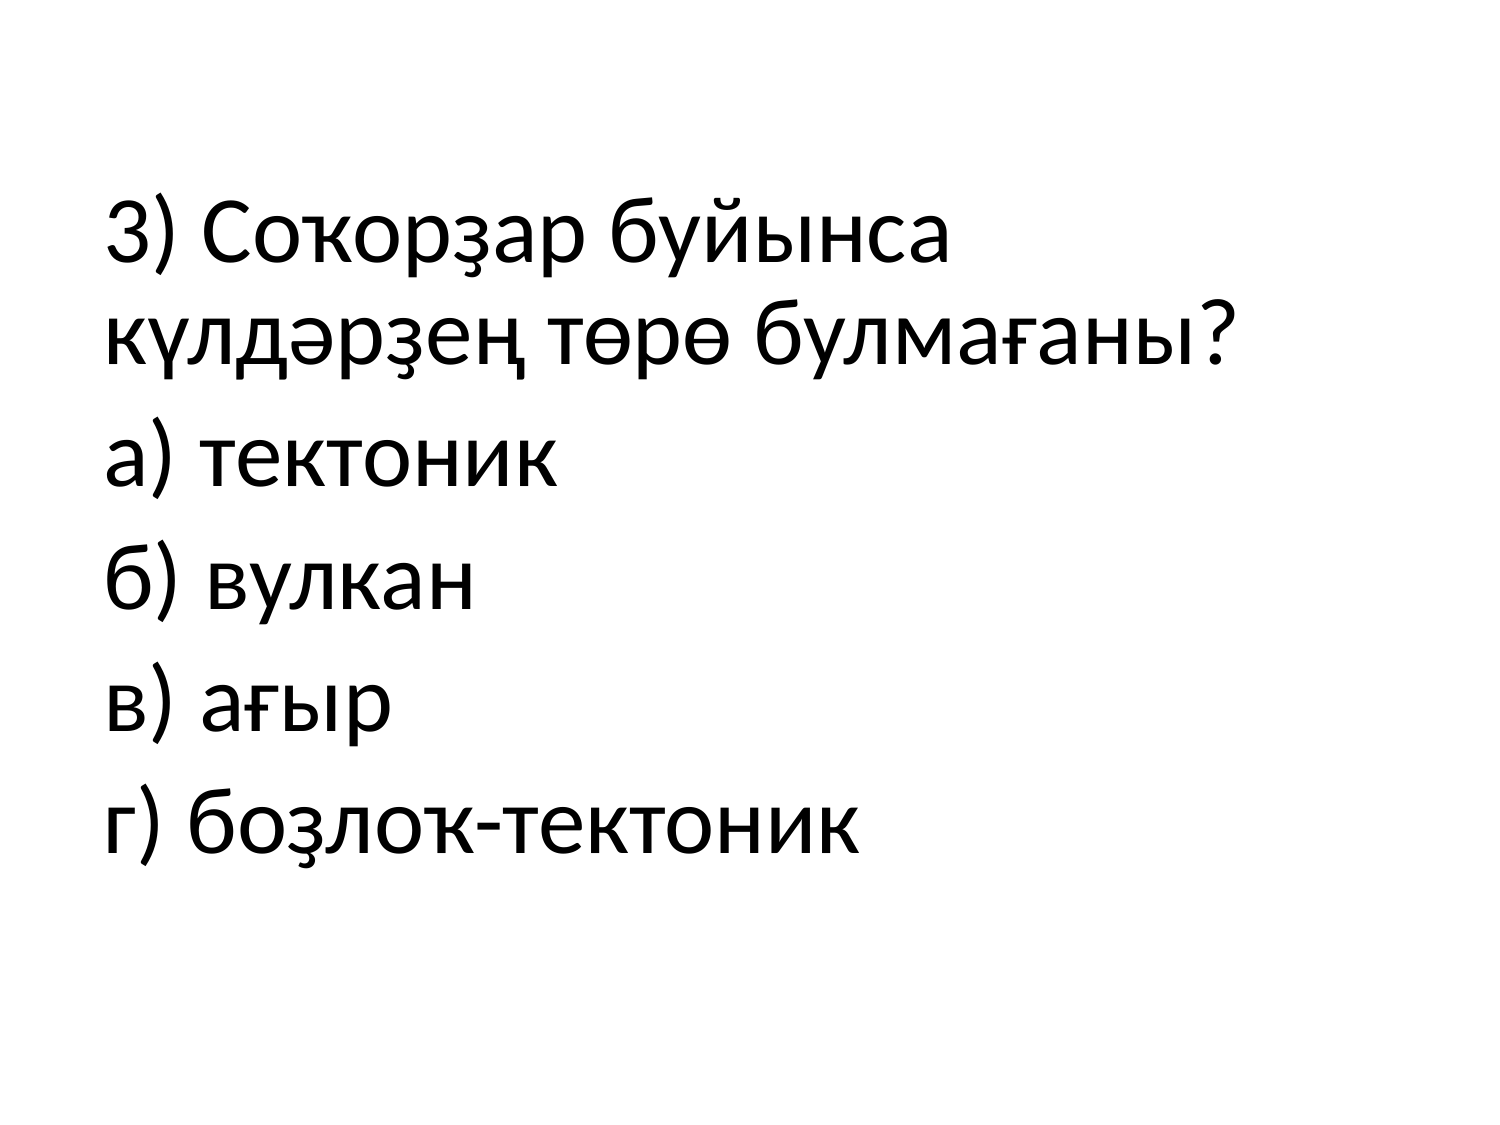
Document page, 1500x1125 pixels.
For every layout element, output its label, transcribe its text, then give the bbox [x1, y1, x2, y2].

list 3) Соҡорҙар буйынса күлдәрҙең төрө булмағаны? а) тектоник б) вулкан в) ағыр г) боҙлоҡ-тектоник [88, 172, 1383, 887]
